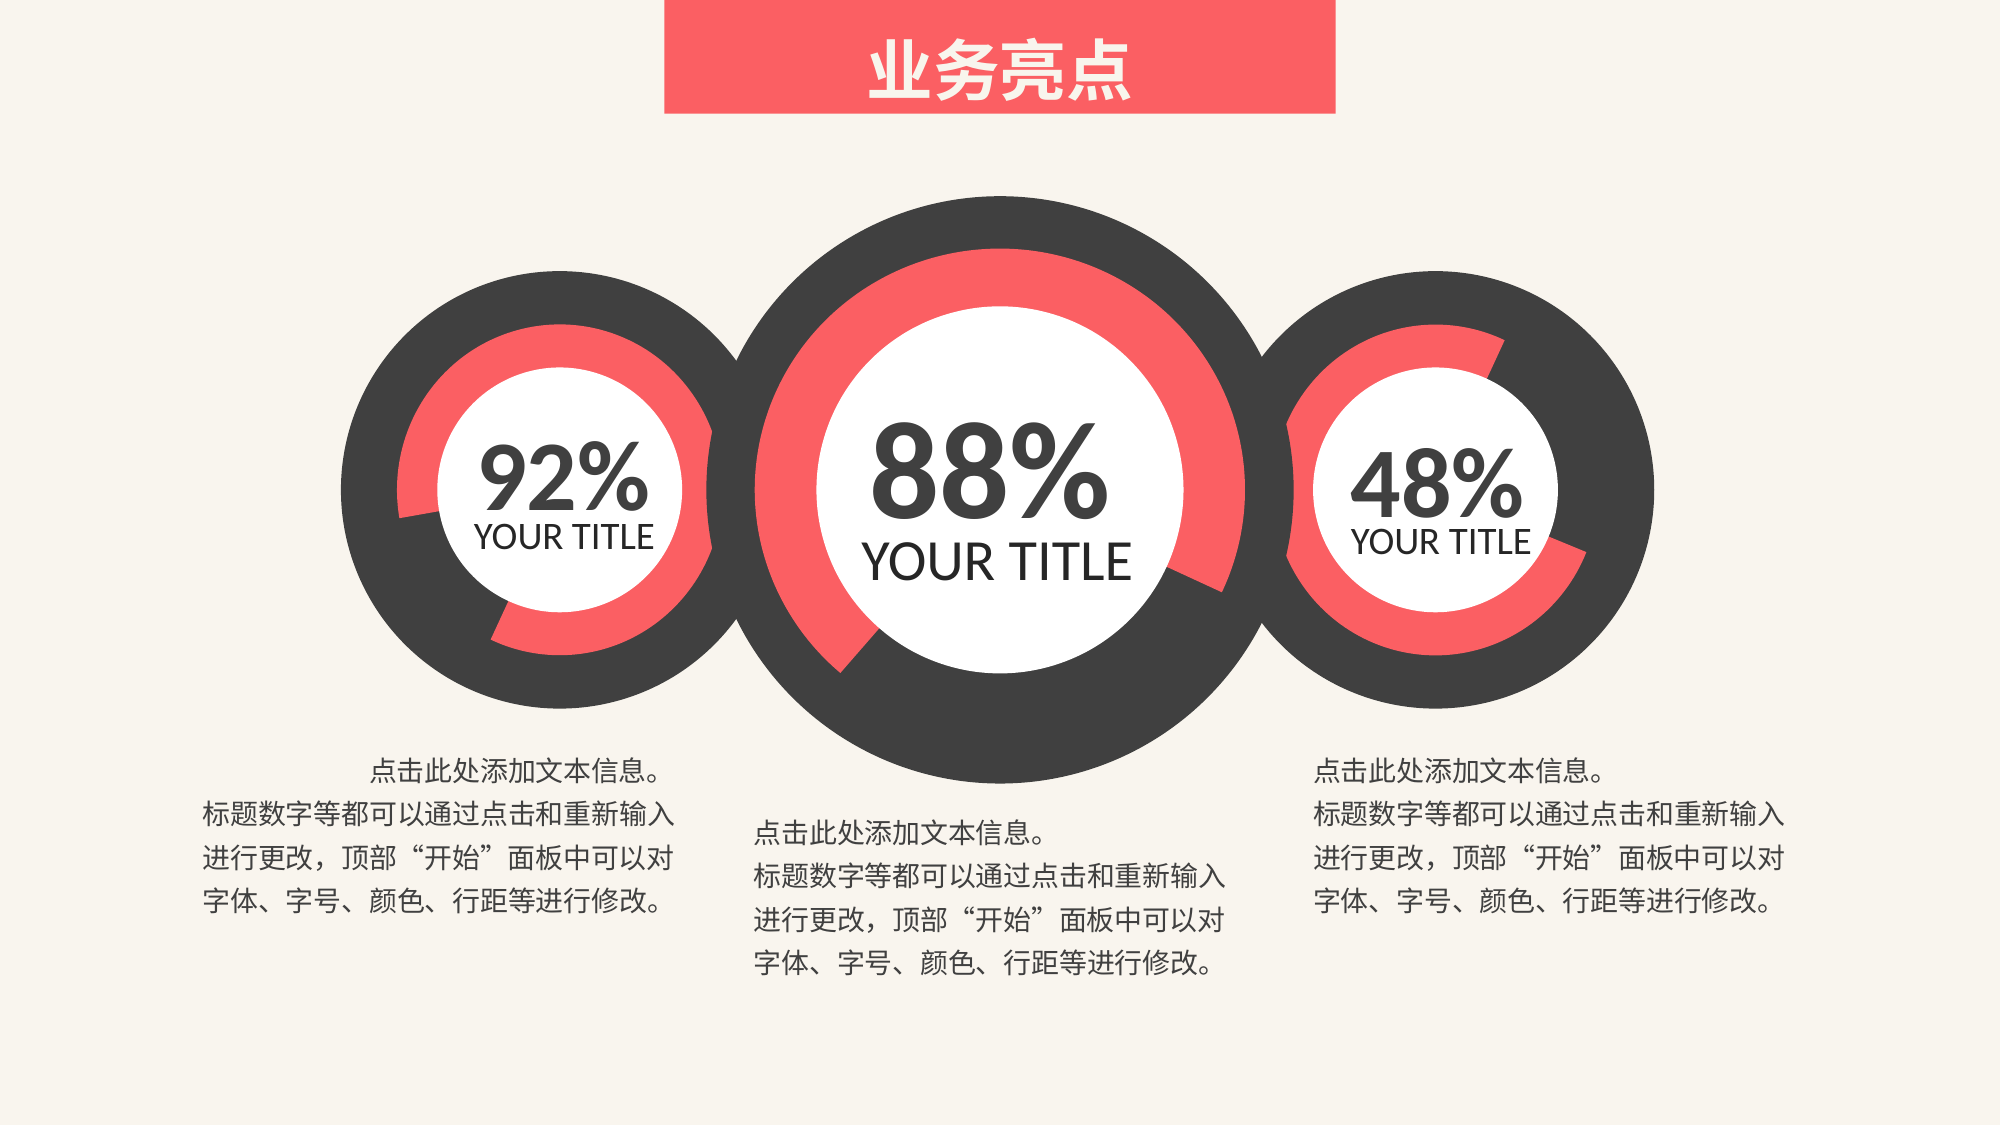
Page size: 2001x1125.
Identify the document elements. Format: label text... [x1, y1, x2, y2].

text_box 点击此处添加文本信息。 标题数字等都可以通过点击和重新输入进行更改，顶部“开始”面板中可以对字体、字号、颜色、行距等进行修改。 [1298, 736, 1821, 925]
text_box 点击此处添加文本信息。 标题数字等都可以通过点击和重新输入进行更改，顶部“开始”面板中可以对字体、字号、颜色、行距等进行修改。 [739, 798, 1261, 987]
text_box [340, 271, 706, 709]
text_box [1294, 271, 1655, 709]
text_box 点击此处添加文本信息。 标题数字等都可以通过点击和重新输入进行更改，顶部“开始”面板中可以对字体、字号、颜色、行距等进行修改。 [167, 736, 690, 925]
list 业务亮点 [664, 0, 1336, 114]
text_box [706, 196, 1294, 784]
